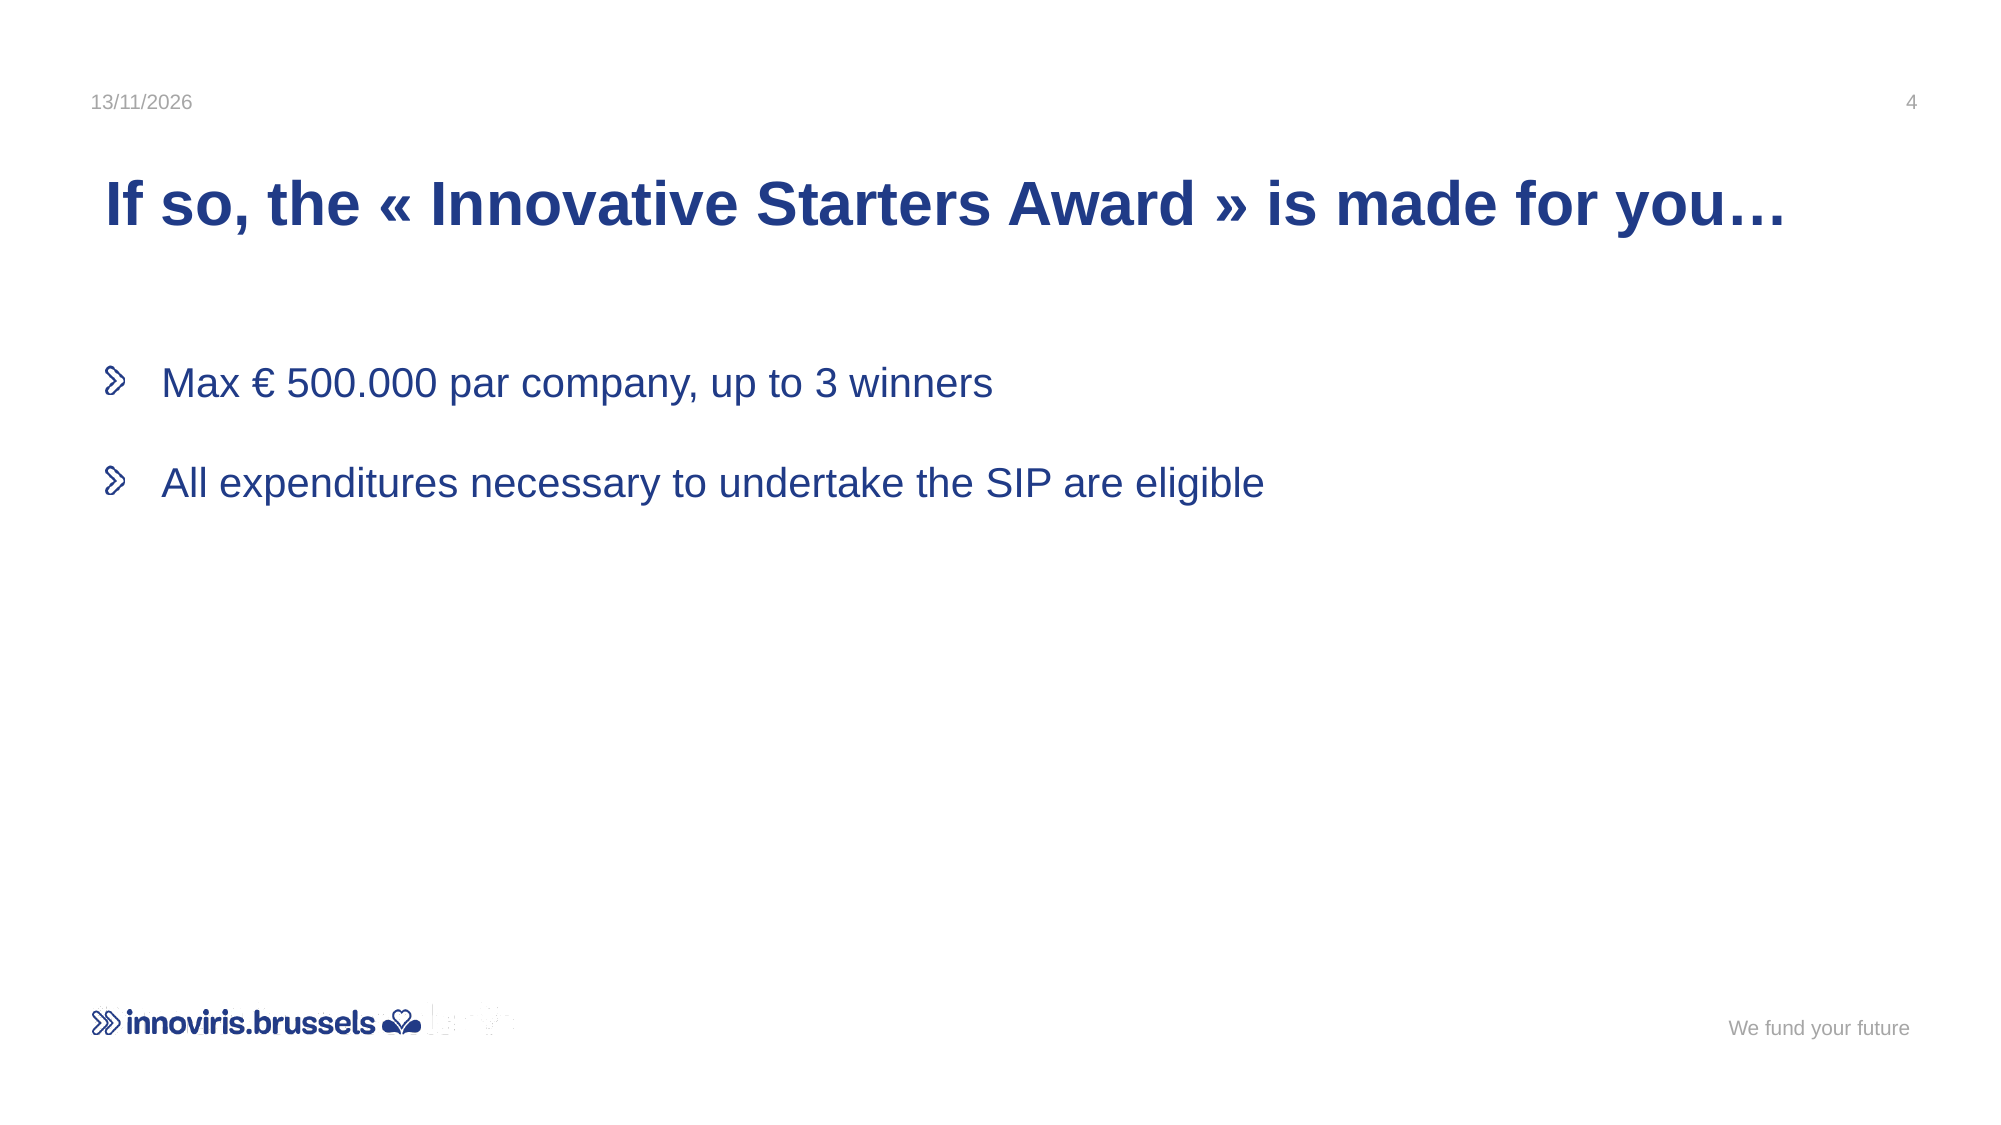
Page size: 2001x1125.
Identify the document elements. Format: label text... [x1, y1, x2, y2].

list Max € 500.000 par company, up to 3 winners All expenditures necessary to undertake the SIP are eligible [90, 441, 1910, 616]
slide_number 4 [1482, 70, 1933, 131]
footer We fund your future [1250, 996, 1926, 1057]
picture [105, 465, 125, 495]
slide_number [75, 70, 526, 131]
list If so, the « Innovative Starters Award » is made for you… [90, 155, 1910, 441]
picture [90, 1002, 514, 1035]
